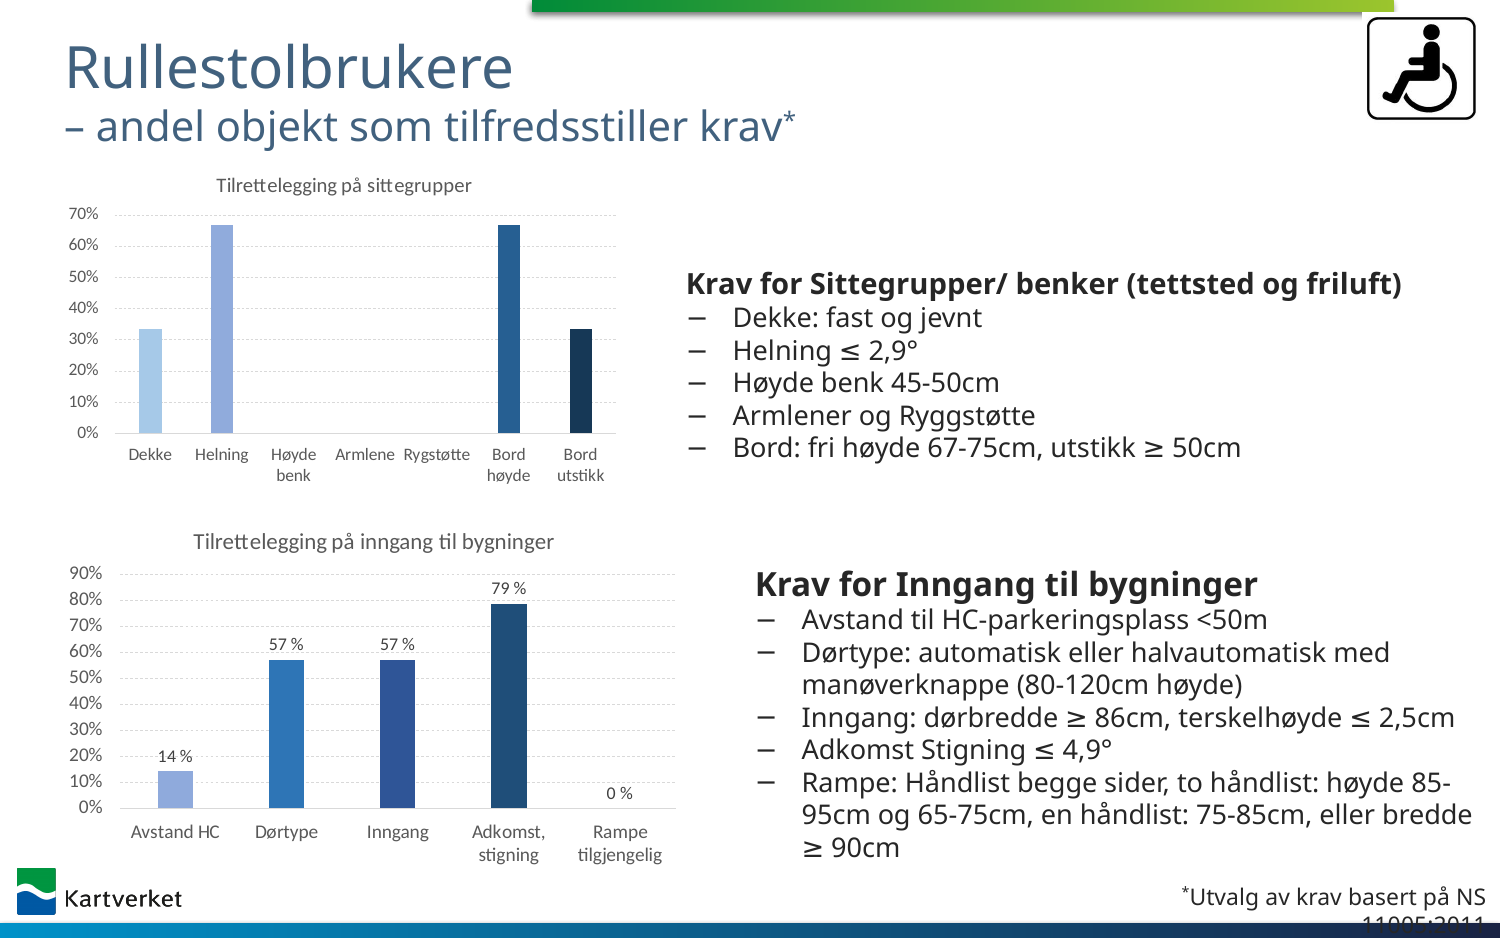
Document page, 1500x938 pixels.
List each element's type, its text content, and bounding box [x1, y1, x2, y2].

picture [62, 520, 687, 874]
text_box Krav for Inngang til bygninger Avstand til HC-parkeringsplass <50m Dørtype: automatisk eller halvautomatisk med manøverknappe (80-120cm høyde) Inngang: dørbredde ≥ 86cm, terskelhøyde ≤ 2,5cm Adkomst Stigning ≤ 4,9° Rampe: Håndlist begge sider, to håndlist: høyde 85-95cm og 65-75cm, en håndlist: 75-85cm, eller bredde ≥ 90cm [740, 555, 1491, 870]
text_box *Utvalg av krav basert på NS 11005:2011 [1068, 873, 1500, 938]
text_box Rullestolbrukere – andel objekt som tilfredsstiller krav* [49, 25, 1431, 158]
text_box Krav for Sittegrupper/ benker (tettsted og friluft) Dekke: fast og jevnt Helning ≤ 2,9° Høyde benk 45-50cm Armlener og Ryggstøtte Bord: fri høyde 67-75cm, utstikk ≥ 50cm [670, 258, 1418, 471]
picture [1362, 12, 1481, 126]
picture [62, 166, 626, 492]
